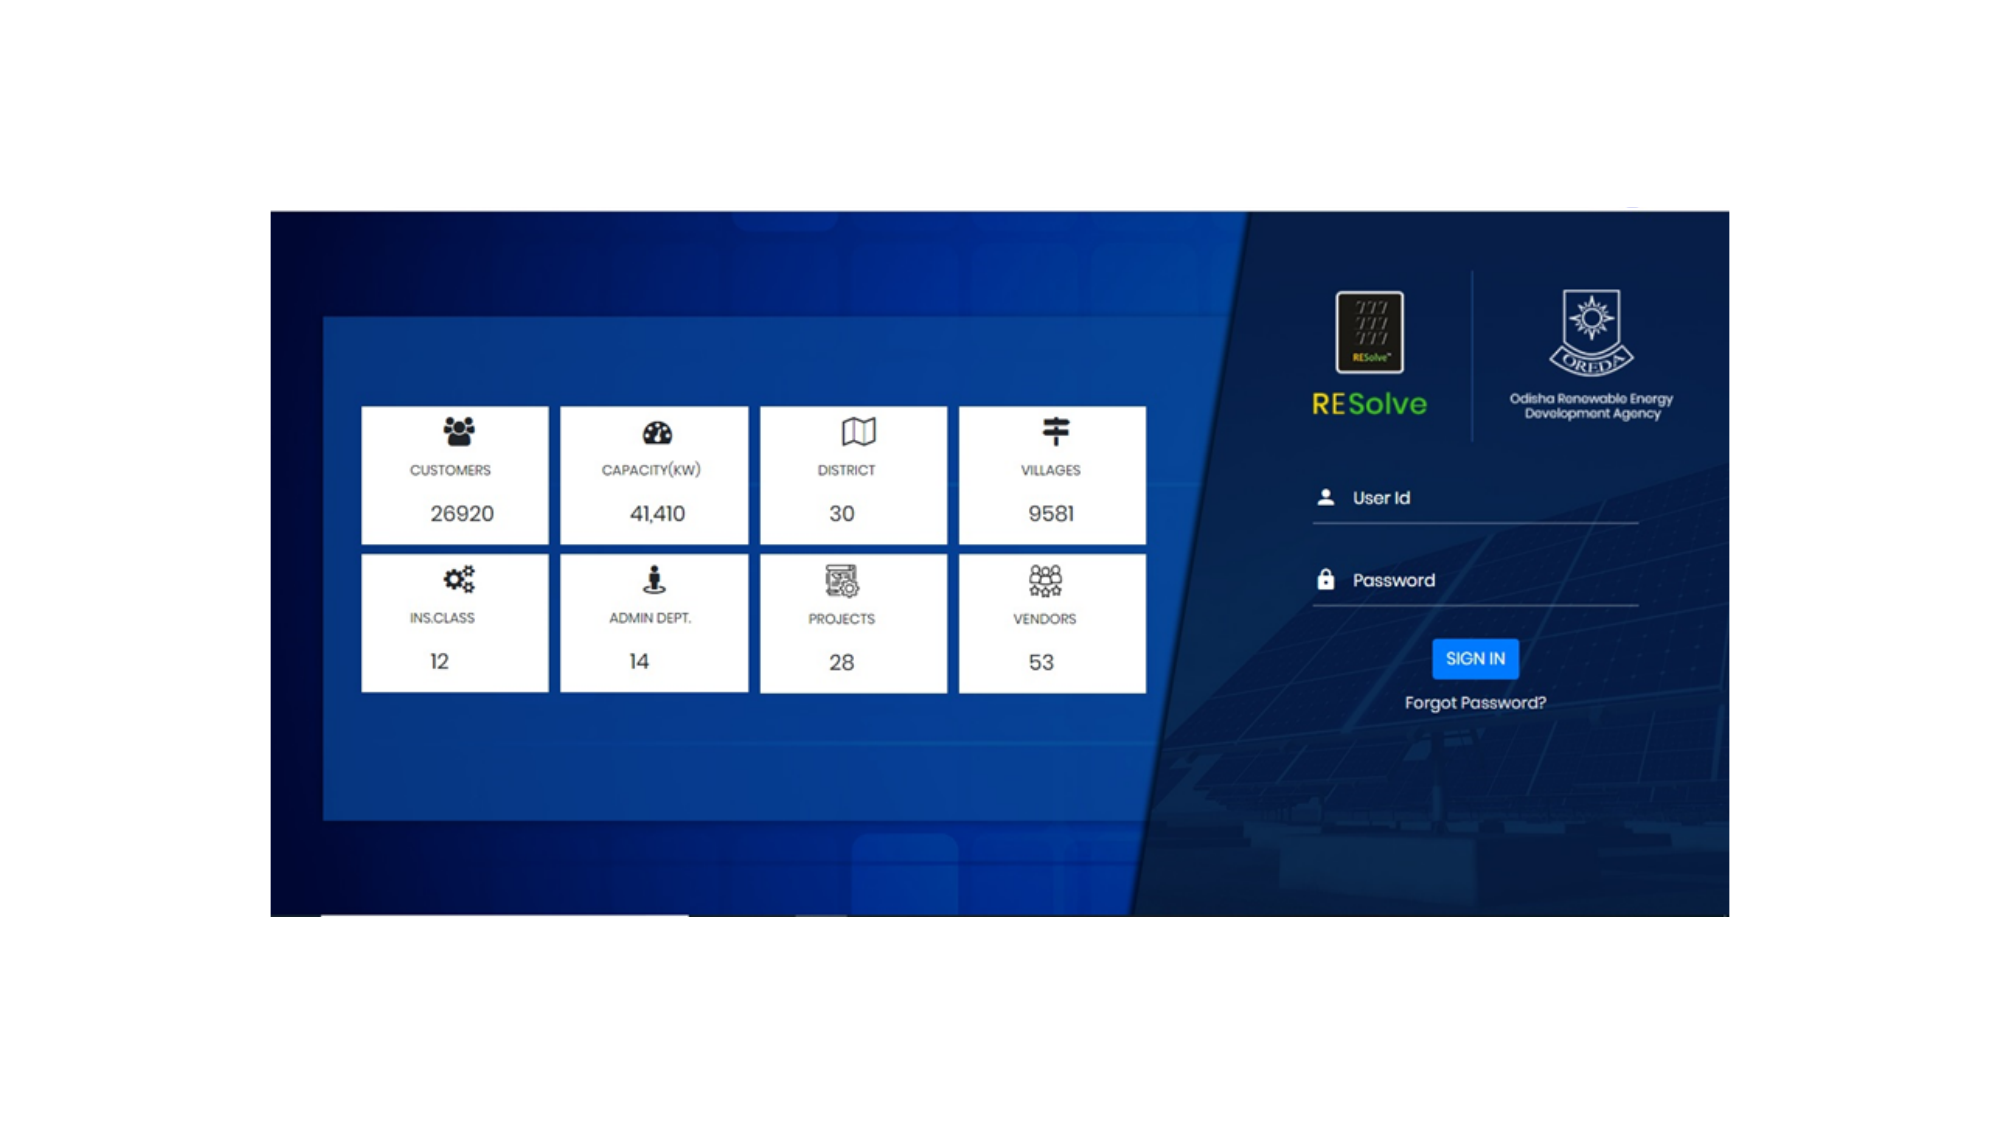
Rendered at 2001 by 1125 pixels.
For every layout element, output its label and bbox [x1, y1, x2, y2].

picture [270, 207, 1730, 917]
